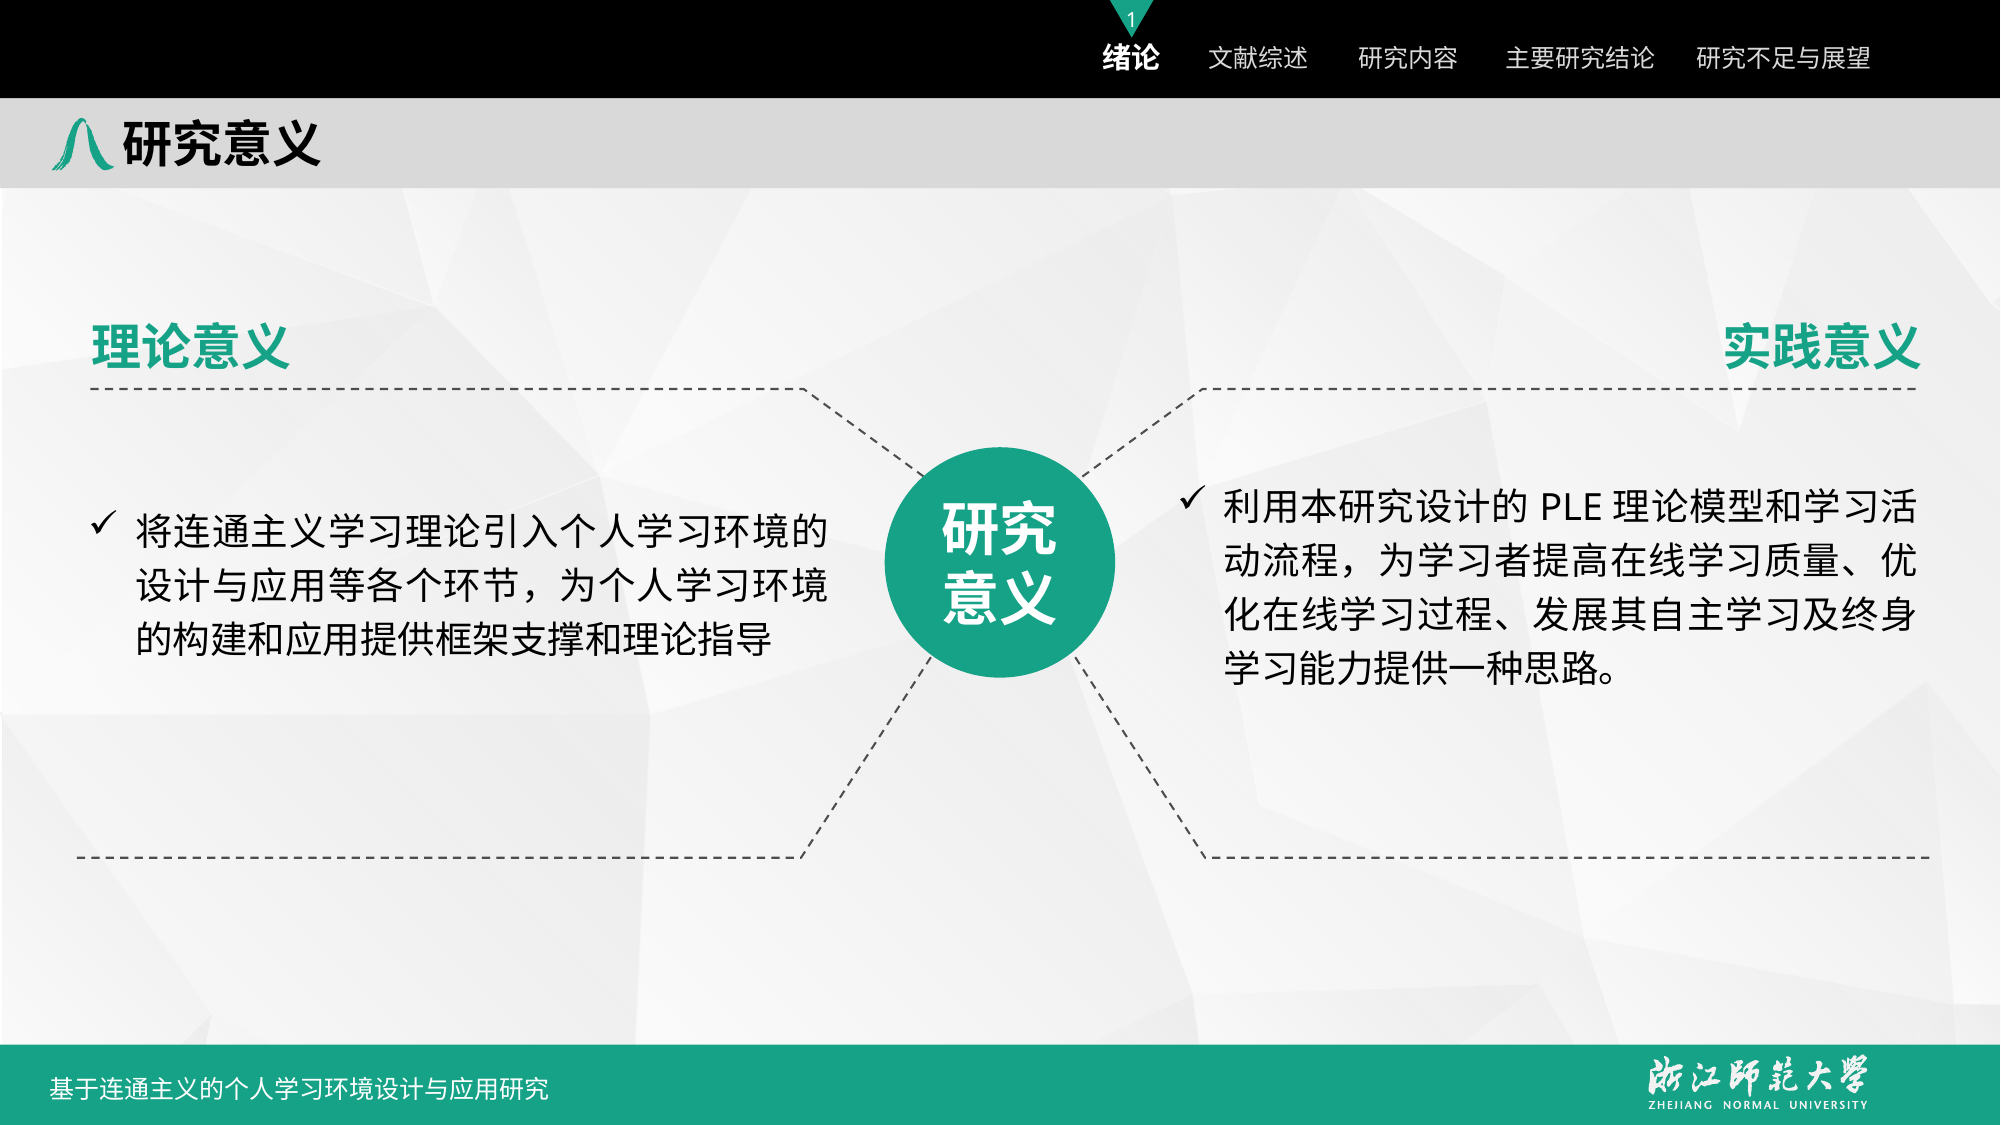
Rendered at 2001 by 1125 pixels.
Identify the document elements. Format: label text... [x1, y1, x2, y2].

text_box 研究意义 [883, 446, 1117, 679]
text_box 实践意义 [1685, 308, 1938, 383]
text_box [1073, 388, 1934, 858]
picture [0, 0, 2001, 1125]
text_box [72, 388, 932, 858]
list 研究意义 [107, 111, 746, 183]
text_box 理论意义 [76, 308, 329, 383]
text_box 利用本研究设计的PLE理论模型和学习活动流程，为学习者提高在线学习质量、优化在线学习过程、发展其自主学习及终身学习能力提供一种思路。 [1162, 466, 1934, 698]
text_box 将连通主义学习理论引入个人学习环境的设计与应用等各个环节，为个人学习环境的构建和应用提供框架支撑和理论指导 [73, 491, 845, 669]
